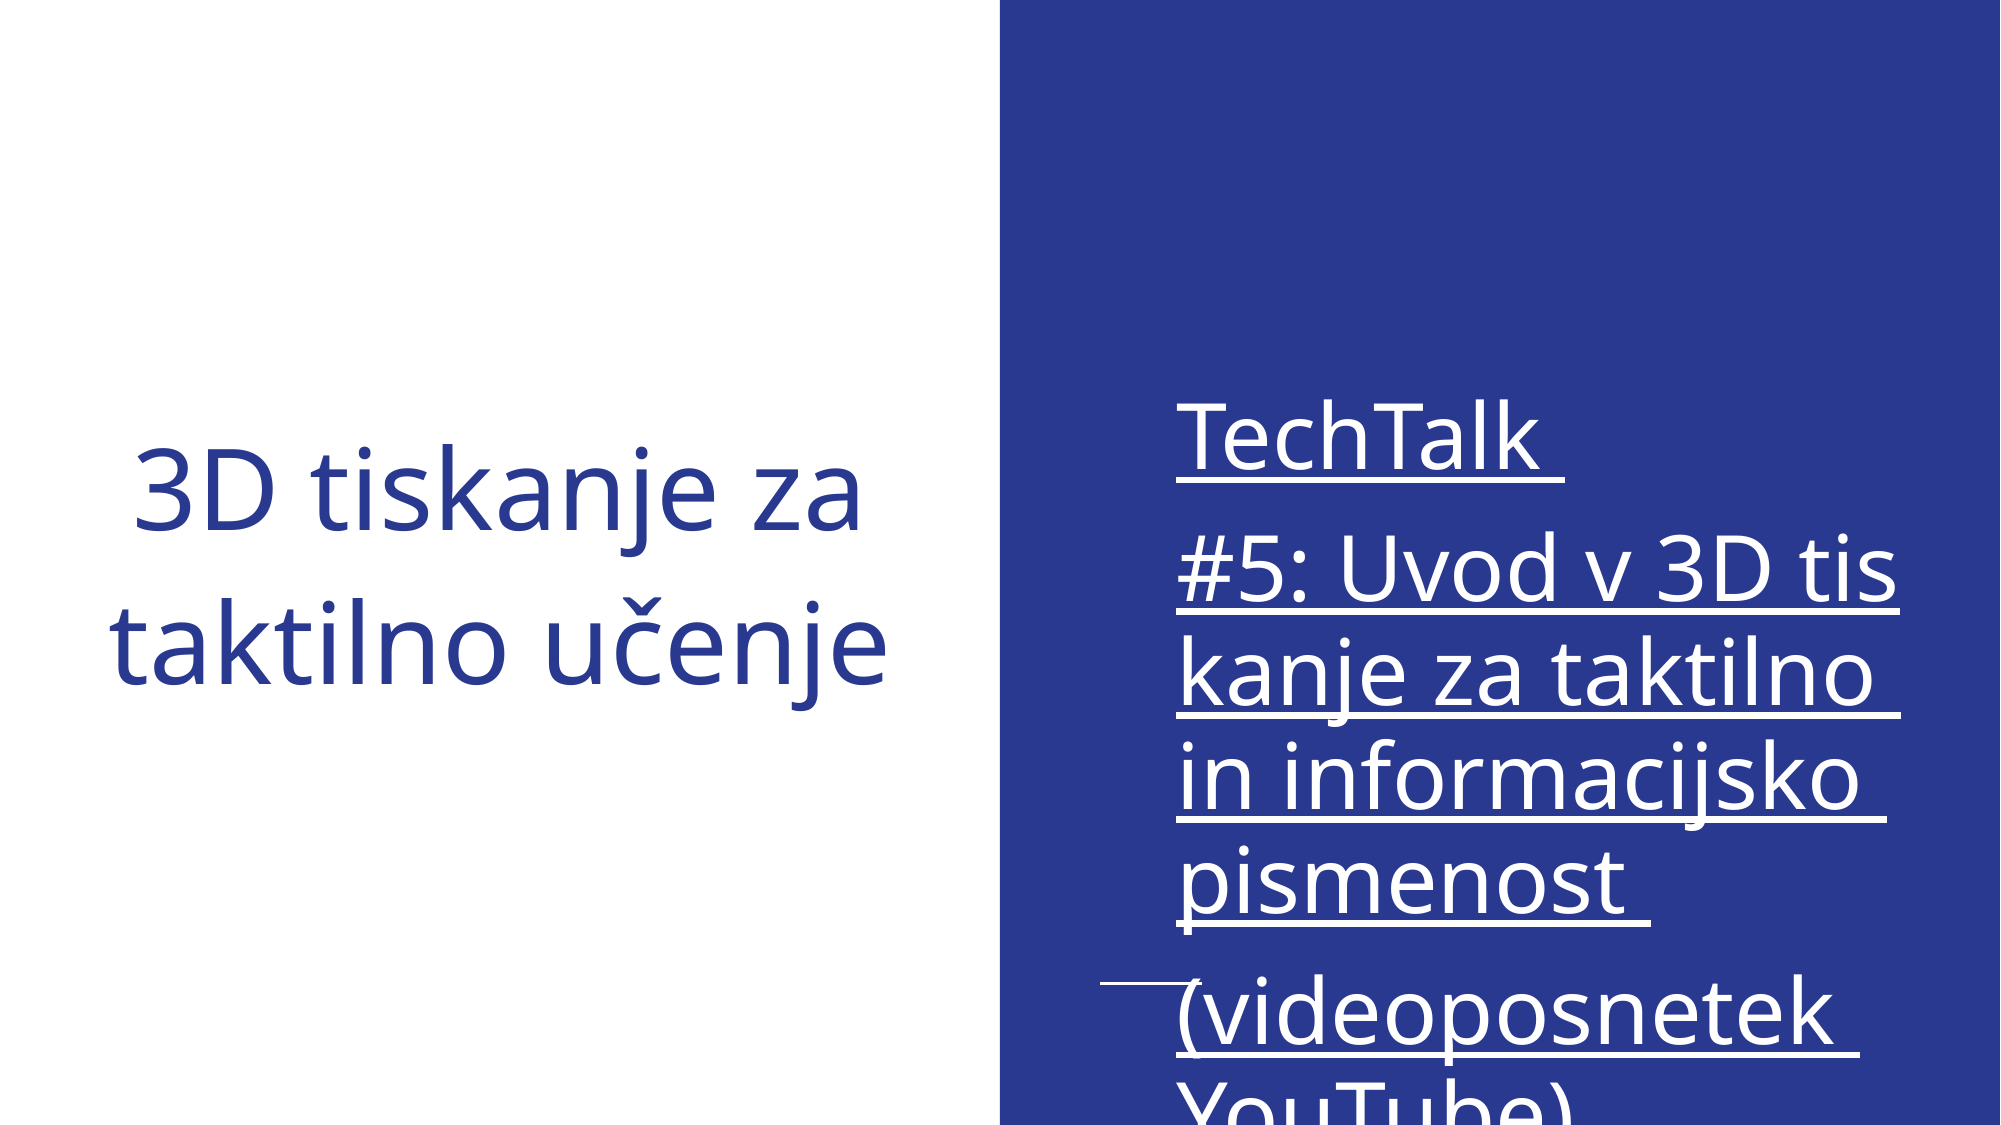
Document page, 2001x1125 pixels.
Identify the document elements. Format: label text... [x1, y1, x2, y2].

list TechTalk #5: Uvod v 3D tiskanje za taktilno in informacijsko pismenost (videoposnetek YouTube) [1080, 158, 1920, 967]
title 3D tiskanje za taktilno učenje [57, 400, 943, 725]
